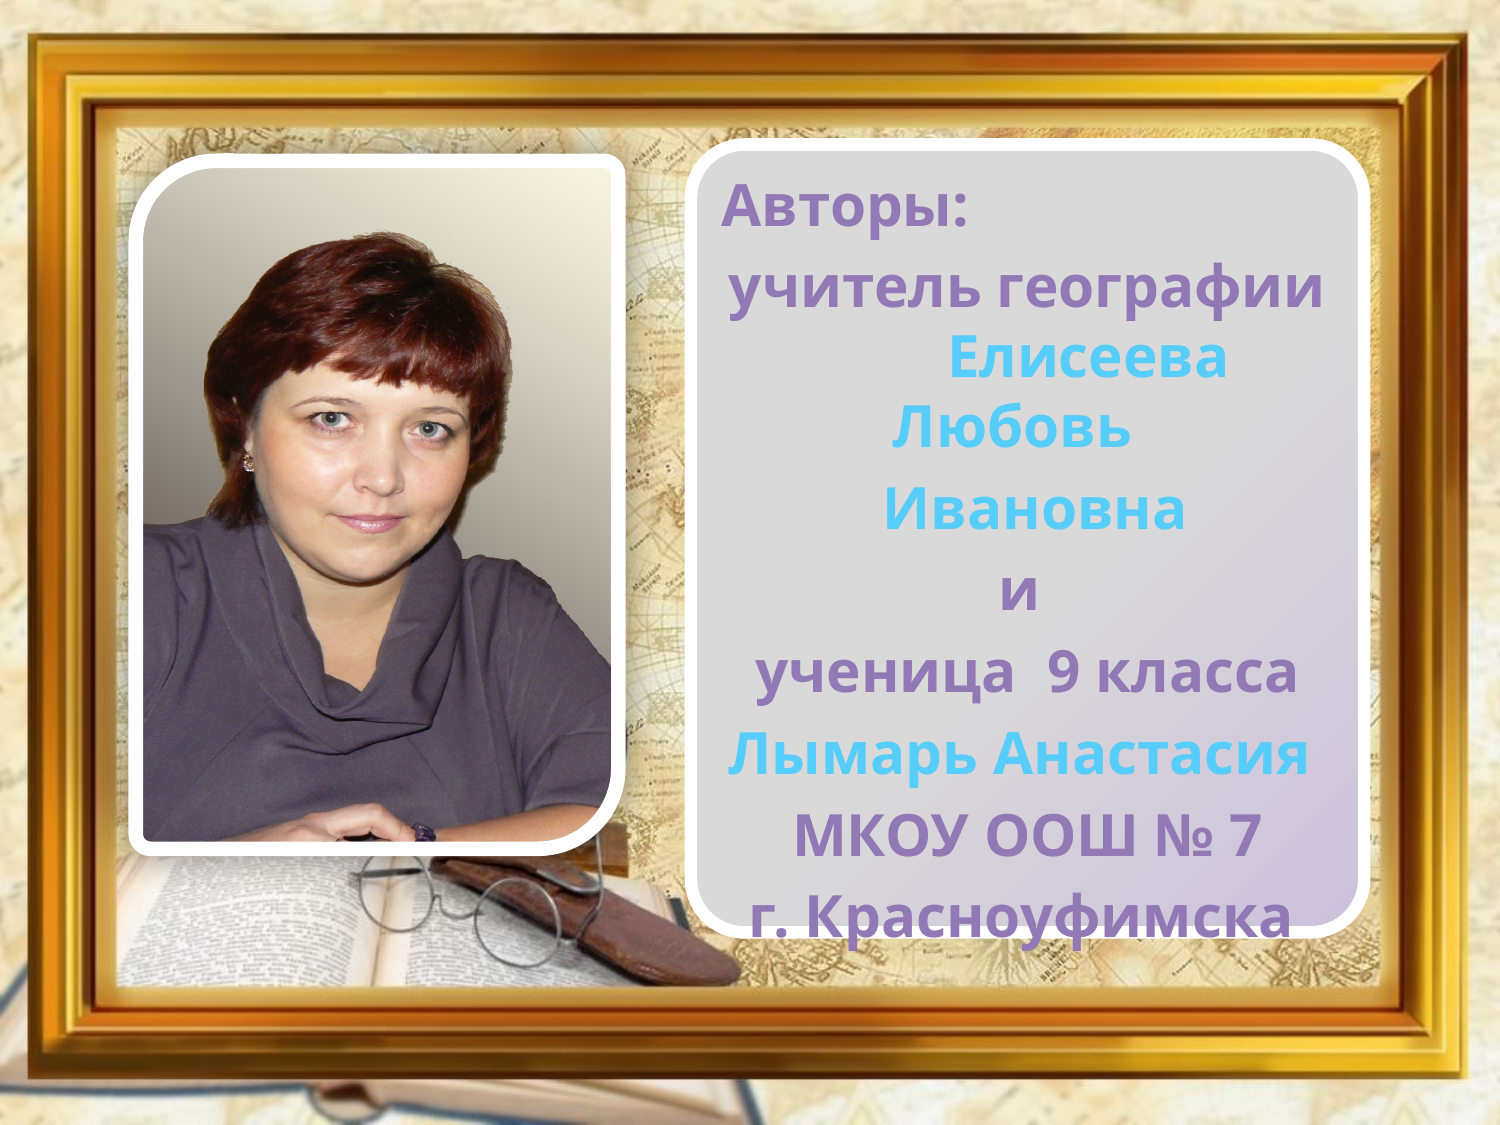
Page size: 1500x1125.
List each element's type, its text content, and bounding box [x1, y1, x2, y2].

picture [0, 0, 1500, 1125]
text_box Авторы: учитель географии Елисеева Любовь Ивановна и ученица 9 класса Лымарь Анастасия МКОУ ООШ № 7 г. Красноуфимска [690, 144, 1365, 933]
